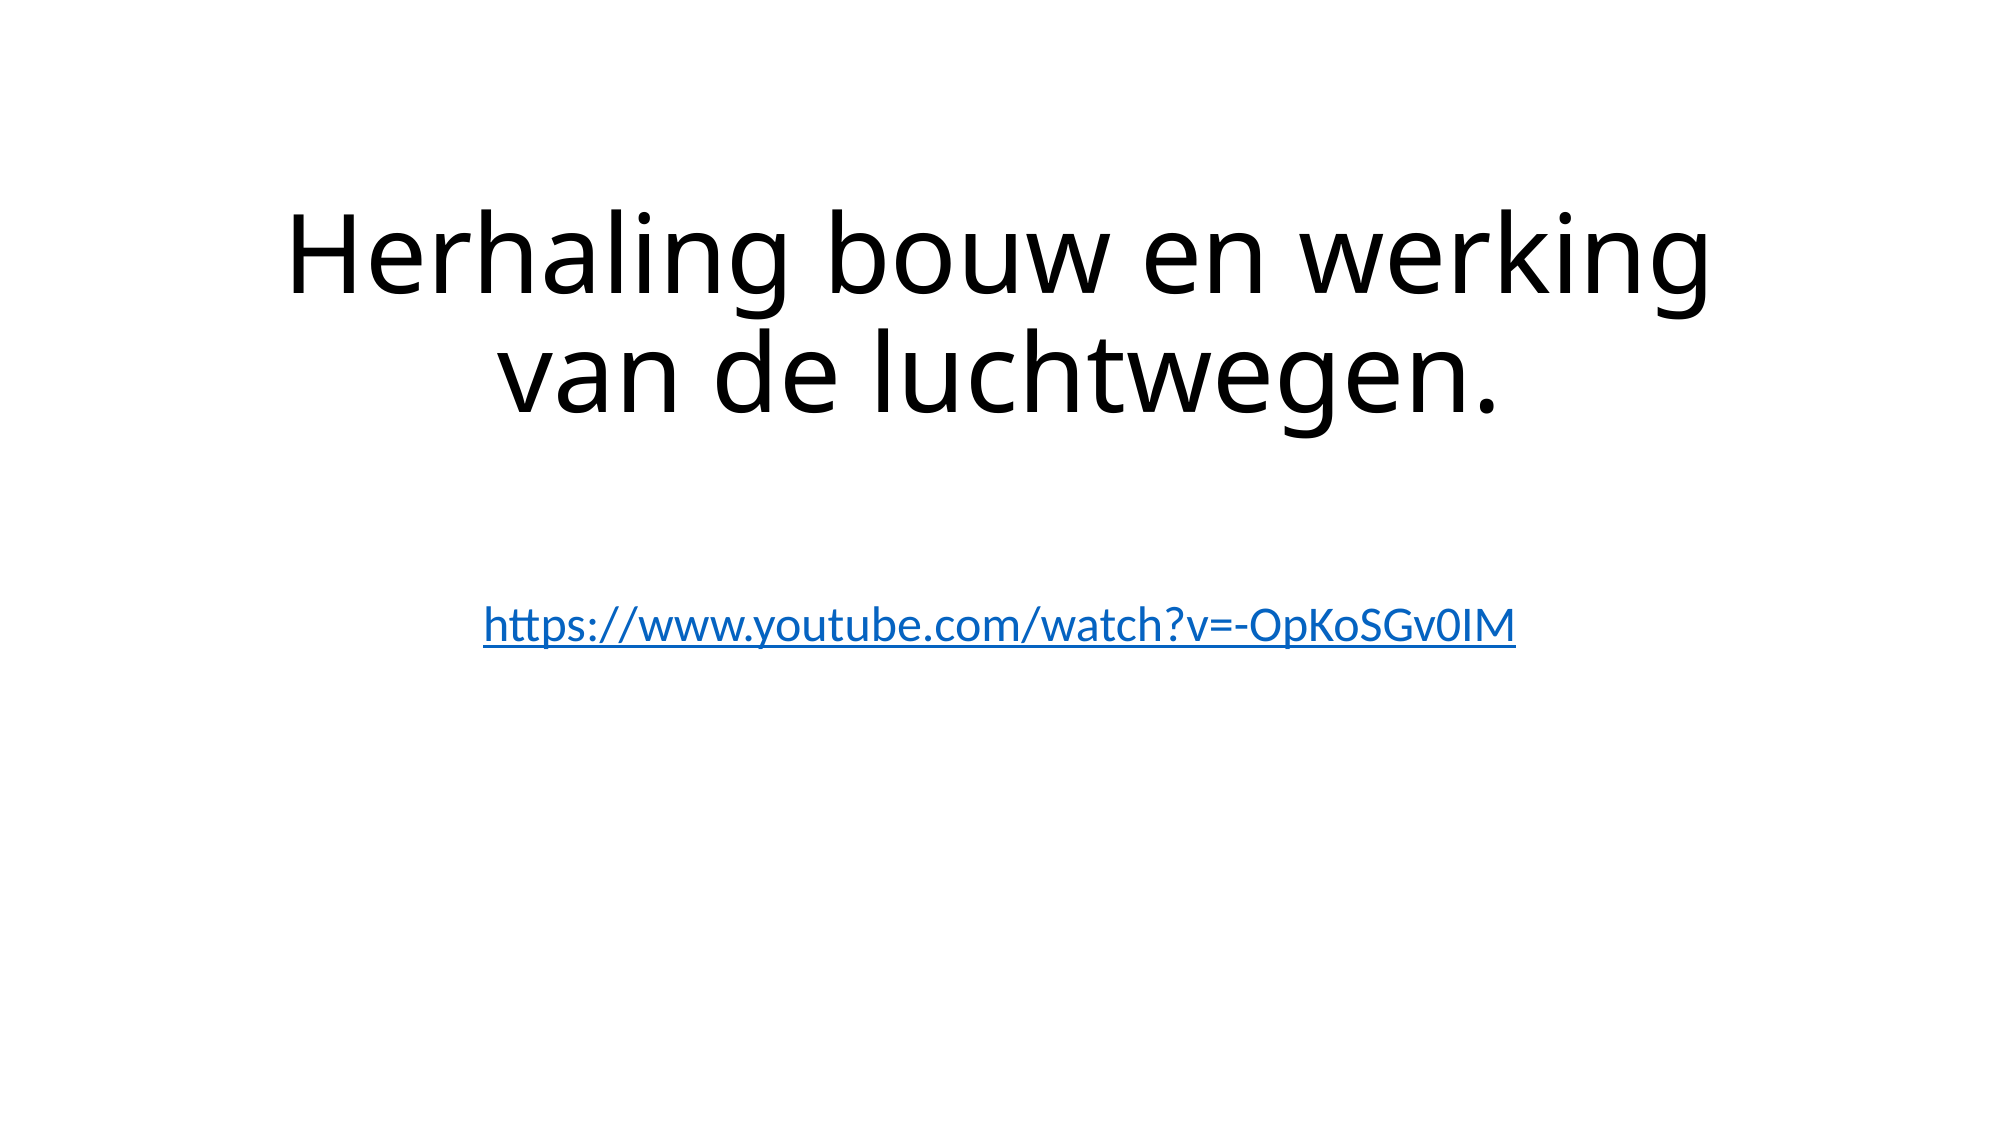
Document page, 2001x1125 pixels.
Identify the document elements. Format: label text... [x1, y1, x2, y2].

subtitle https://www.youtube.com/watch?v=-OpKoSGv0IM [249, 590, 1750, 863]
title Herhaling bouw en werking van de luchtwegen. [249, 184, 1750, 576]
